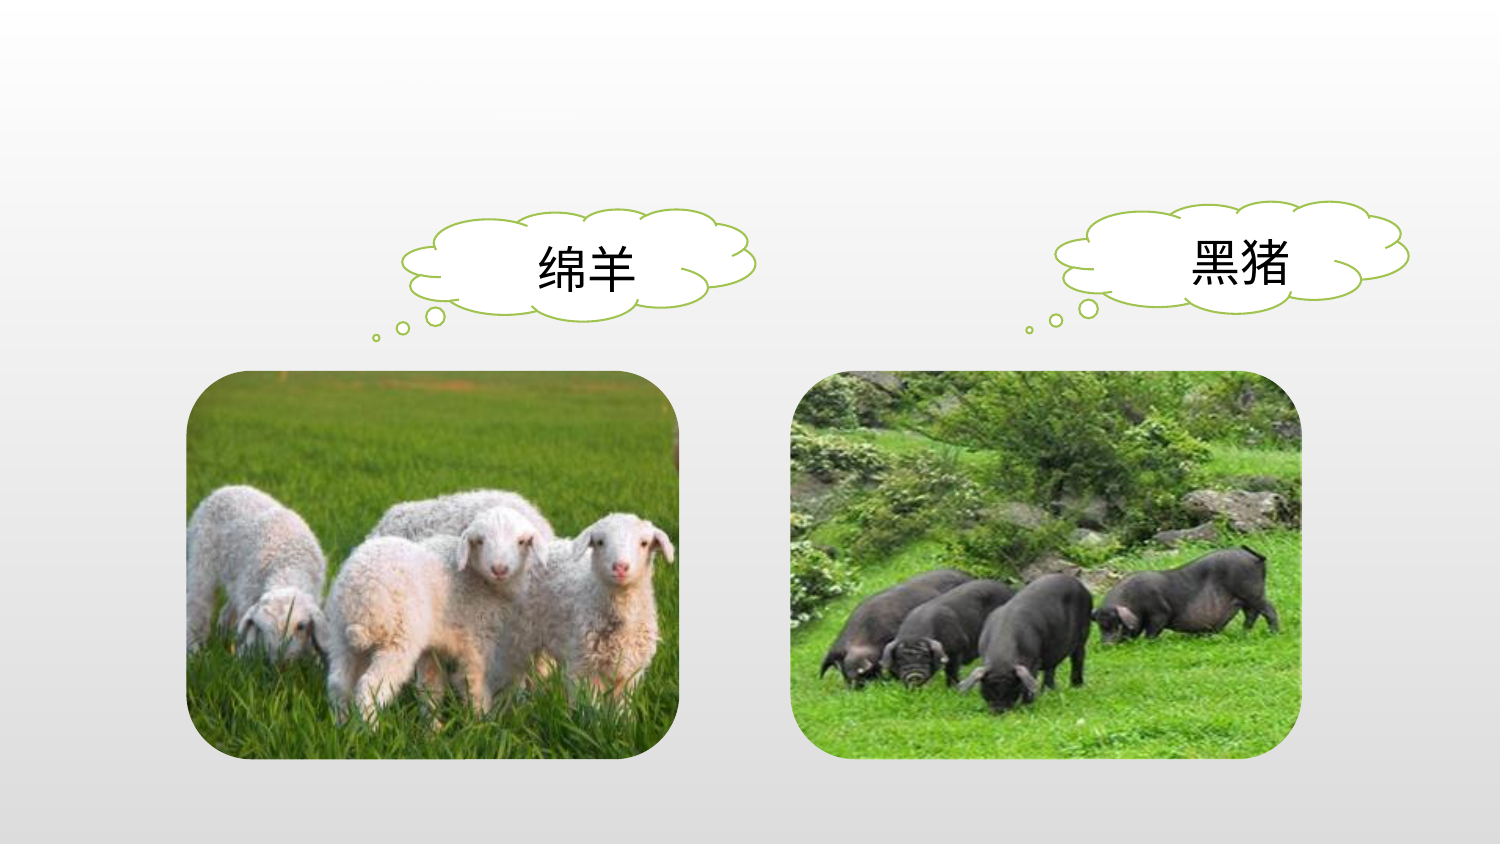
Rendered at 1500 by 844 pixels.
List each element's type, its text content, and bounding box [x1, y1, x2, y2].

text_box [1054, 228, 1088, 294]
picture [186, 370, 680, 760]
text_box [401, 236, 435, 302]
text_box [453, 305, 688, 323]
text_box [1091, 200, 1410, 275]
picture [790, 370, 1302, 760]
text_box [1078, 298, 1099, 320]
text_box [425, 306, 446, 328]
text_box [1048, 313, 1064, 328]
text_box [372, 333, 381, 343]
text_box 黑猪 [1088, 225, 1392, 297]
text_box [1025, 325, 1034, 335]
text_box [437, 208, 757, 282]
text_box 绵羊 [435, 233, 739, 305]
text_box [1106, 297, 1342, 315]
text_box [395, 321, 411, 336]
